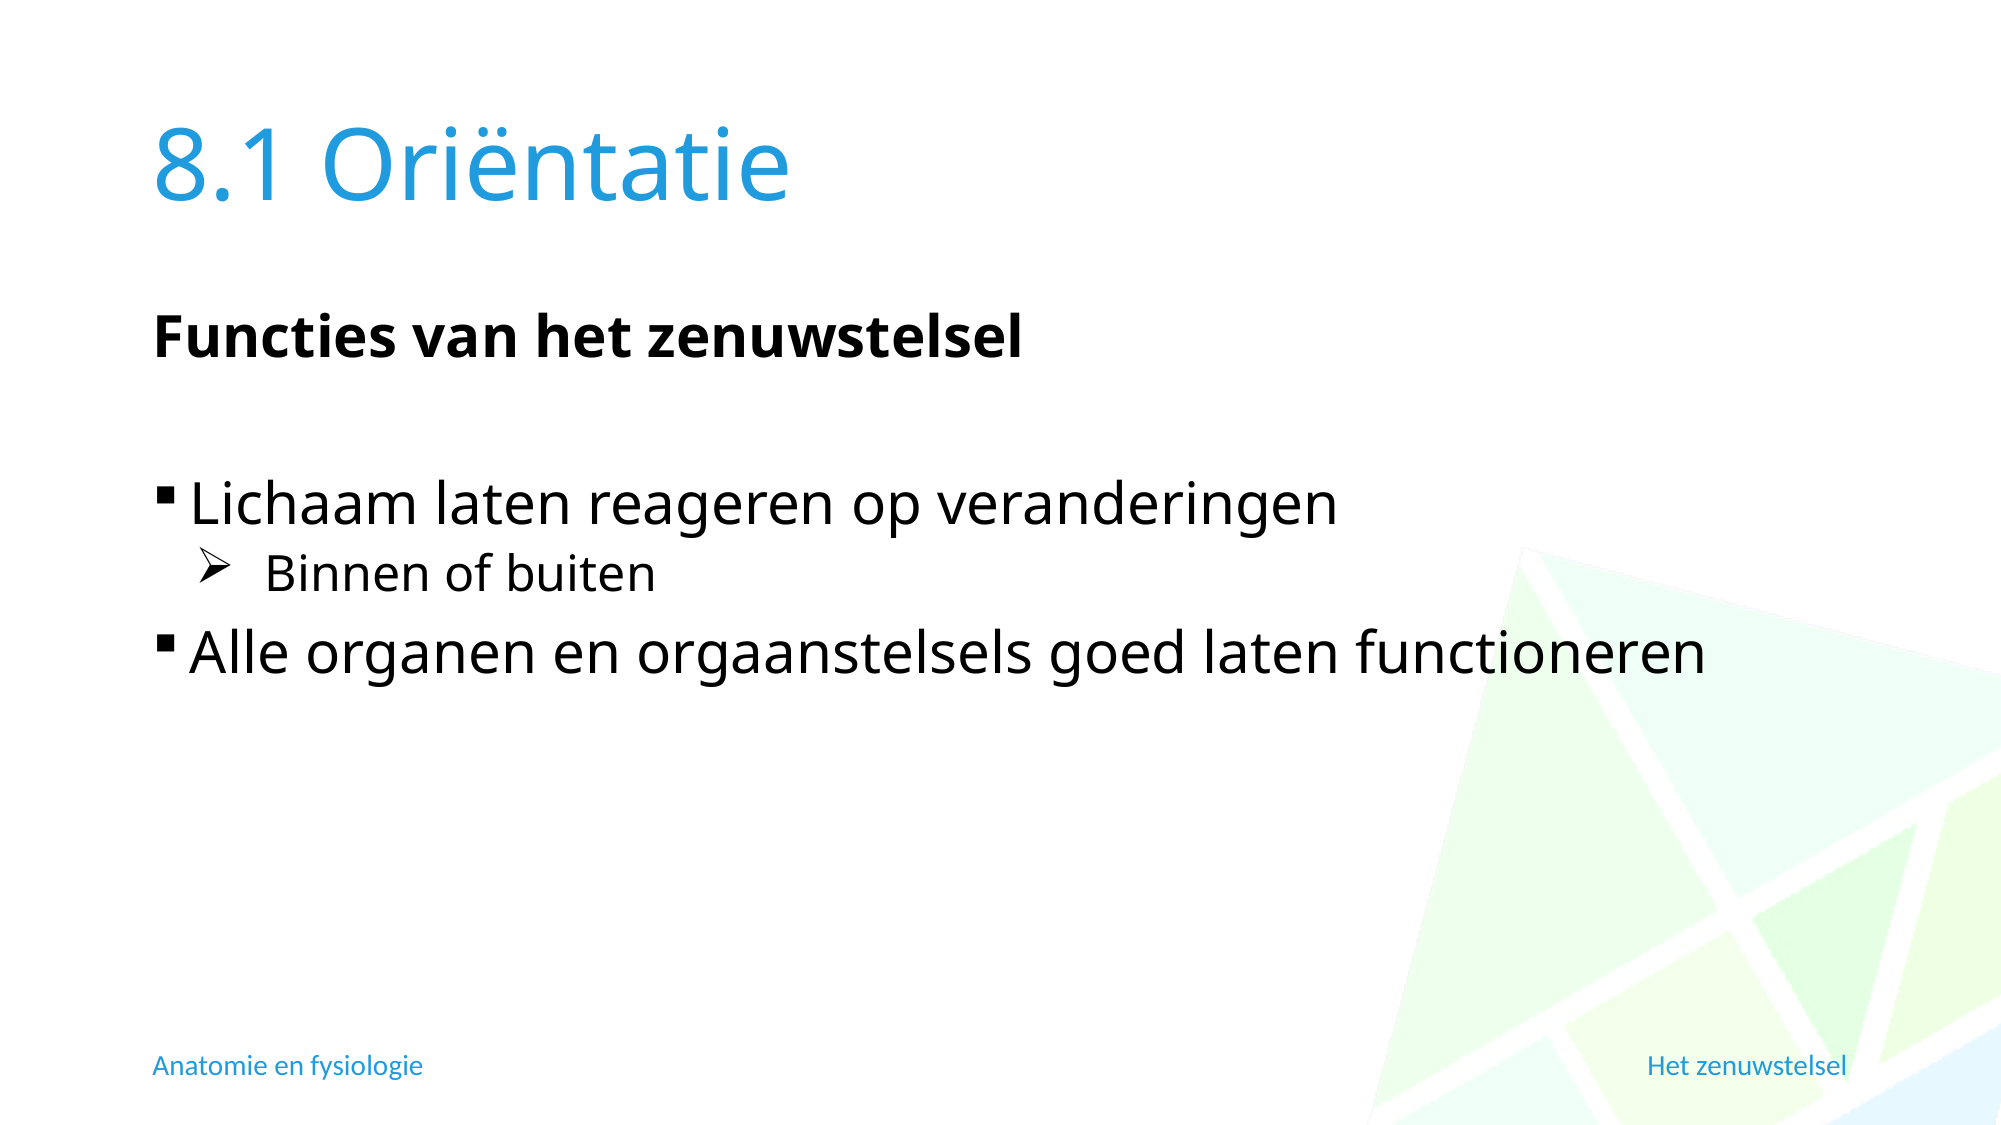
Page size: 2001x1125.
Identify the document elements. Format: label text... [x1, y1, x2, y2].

title 8.1 Oriëntatie [137, 59, 1863, 278]
list Het zenuwstelsel [1412, 1042, 1863, 1103]
list Anatomie en fysiologie [137, 1042, 588, 1103]
list Functies van het zenuwstelsel Lichaam laten reageren op veranderingen Binnen of buiten Alle organen en orgaanstelsels goed laten functioneren [137, 299, 1863, 1014]
